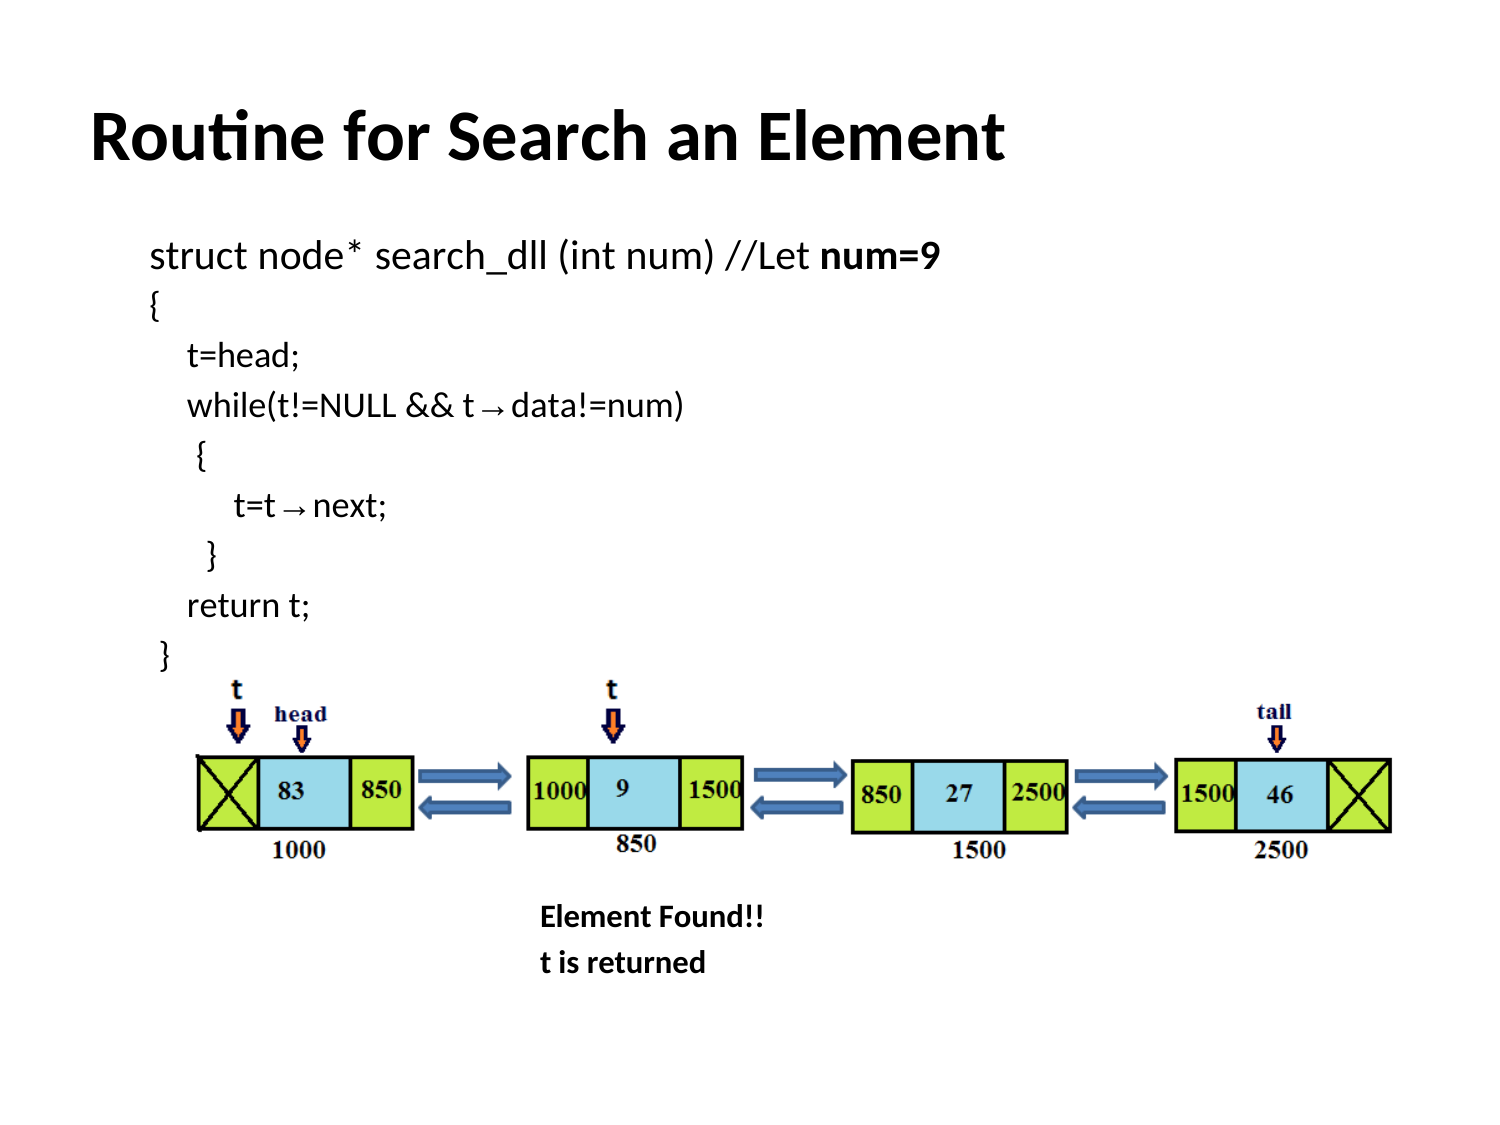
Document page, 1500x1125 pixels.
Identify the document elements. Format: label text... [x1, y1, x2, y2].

text_box Element Found!! t is returned [537, 899, 807, 987]
text_box [187, 699, 1402, 866]
text_box [600, 685, 632, 747]
text_box [225, 685, 257, 747]
text_box Routine for Search an Element struct node* search_dll (int num) //Let num=9 { t=head; while(t!=NULL && t→data!=num) { t=t→next; } return t; } [87, 102, 1153, 685]
